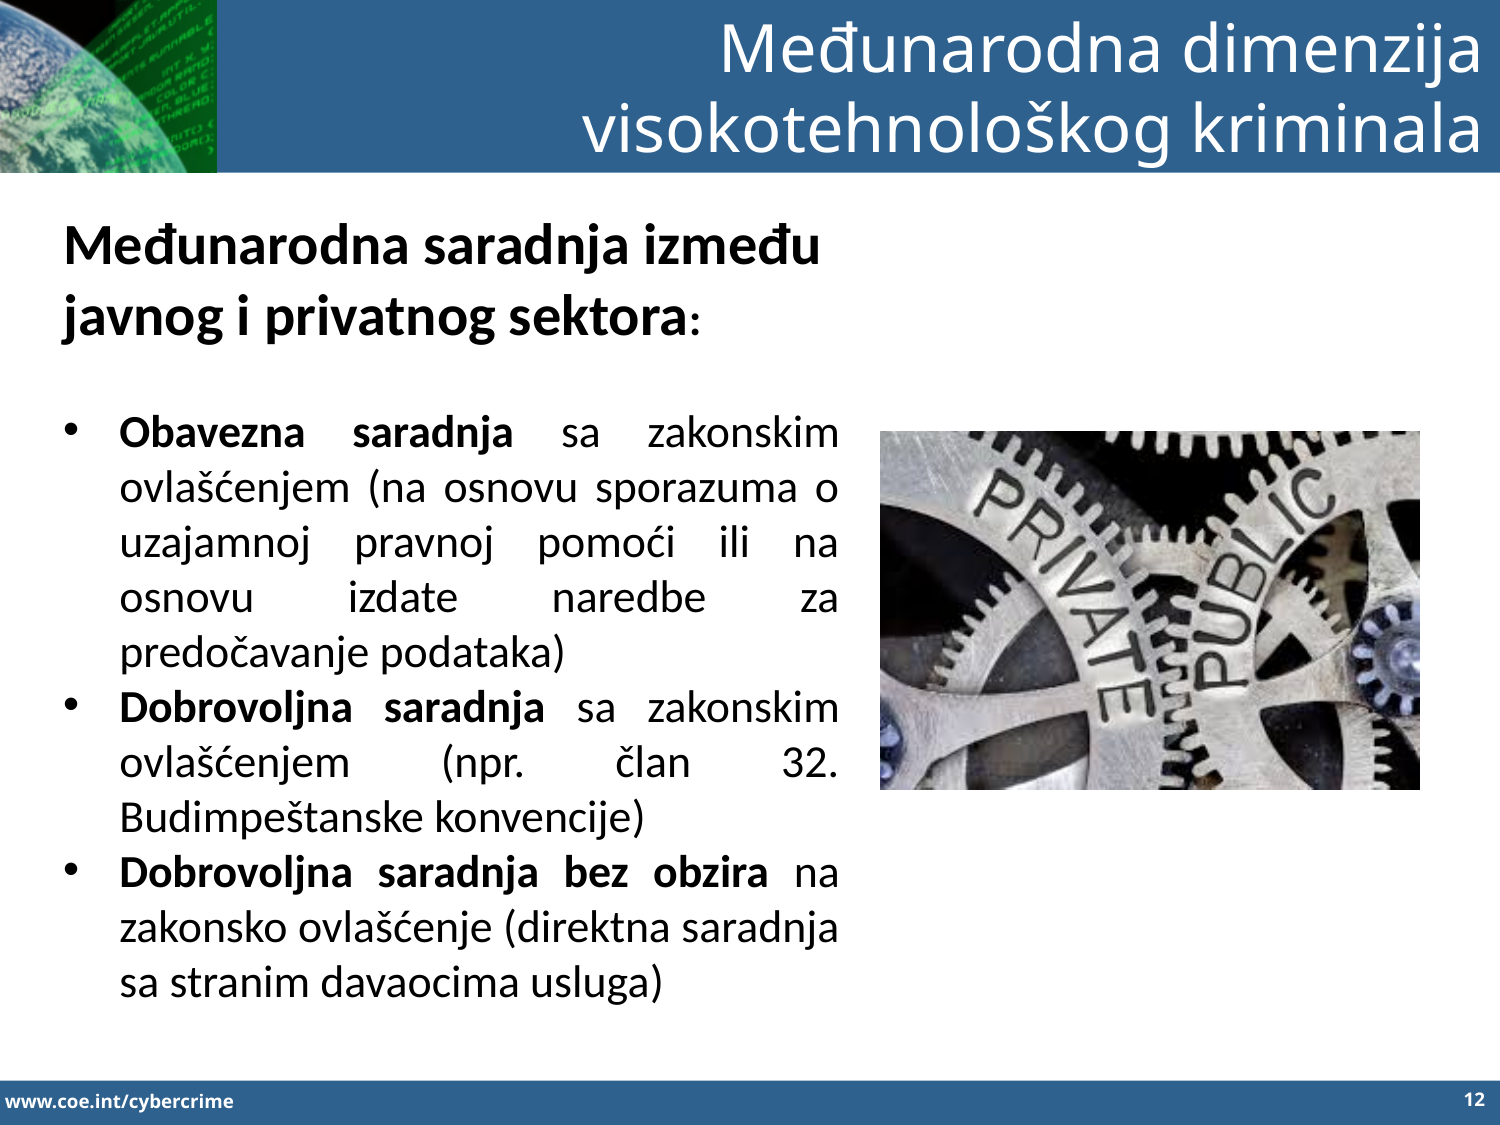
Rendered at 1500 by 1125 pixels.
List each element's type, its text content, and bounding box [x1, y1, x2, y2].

slide_number 12 [1149, 1079, 1500, 1125]
text_box Međunarodna dimenzija visokotehnološkog kriminala [329, 9, 1500, 162]
text_box Međunarodna saradnja između javnog i privatnog sektora: Obavezna saradnja sa zakonskim ovlašćenjem (na osnovu sporazuma o uzajamnoj pravnoj pomoći ili na osnovu izdate naredbe za predočavanje podataka) Dobrovoljna saradnja sa zakonskim ovlašćenjem (npr. član 32. Budimpeštanske konvencije) Dobrovoljna saradnja bez obzira na zakonsko ovlašćenje (direktna saradnja sa stranim davaocima usluga) [48, 199, 855, 1014]
picture [0, 1, 217, 173]
picture [880, 431, 1420, 790]
